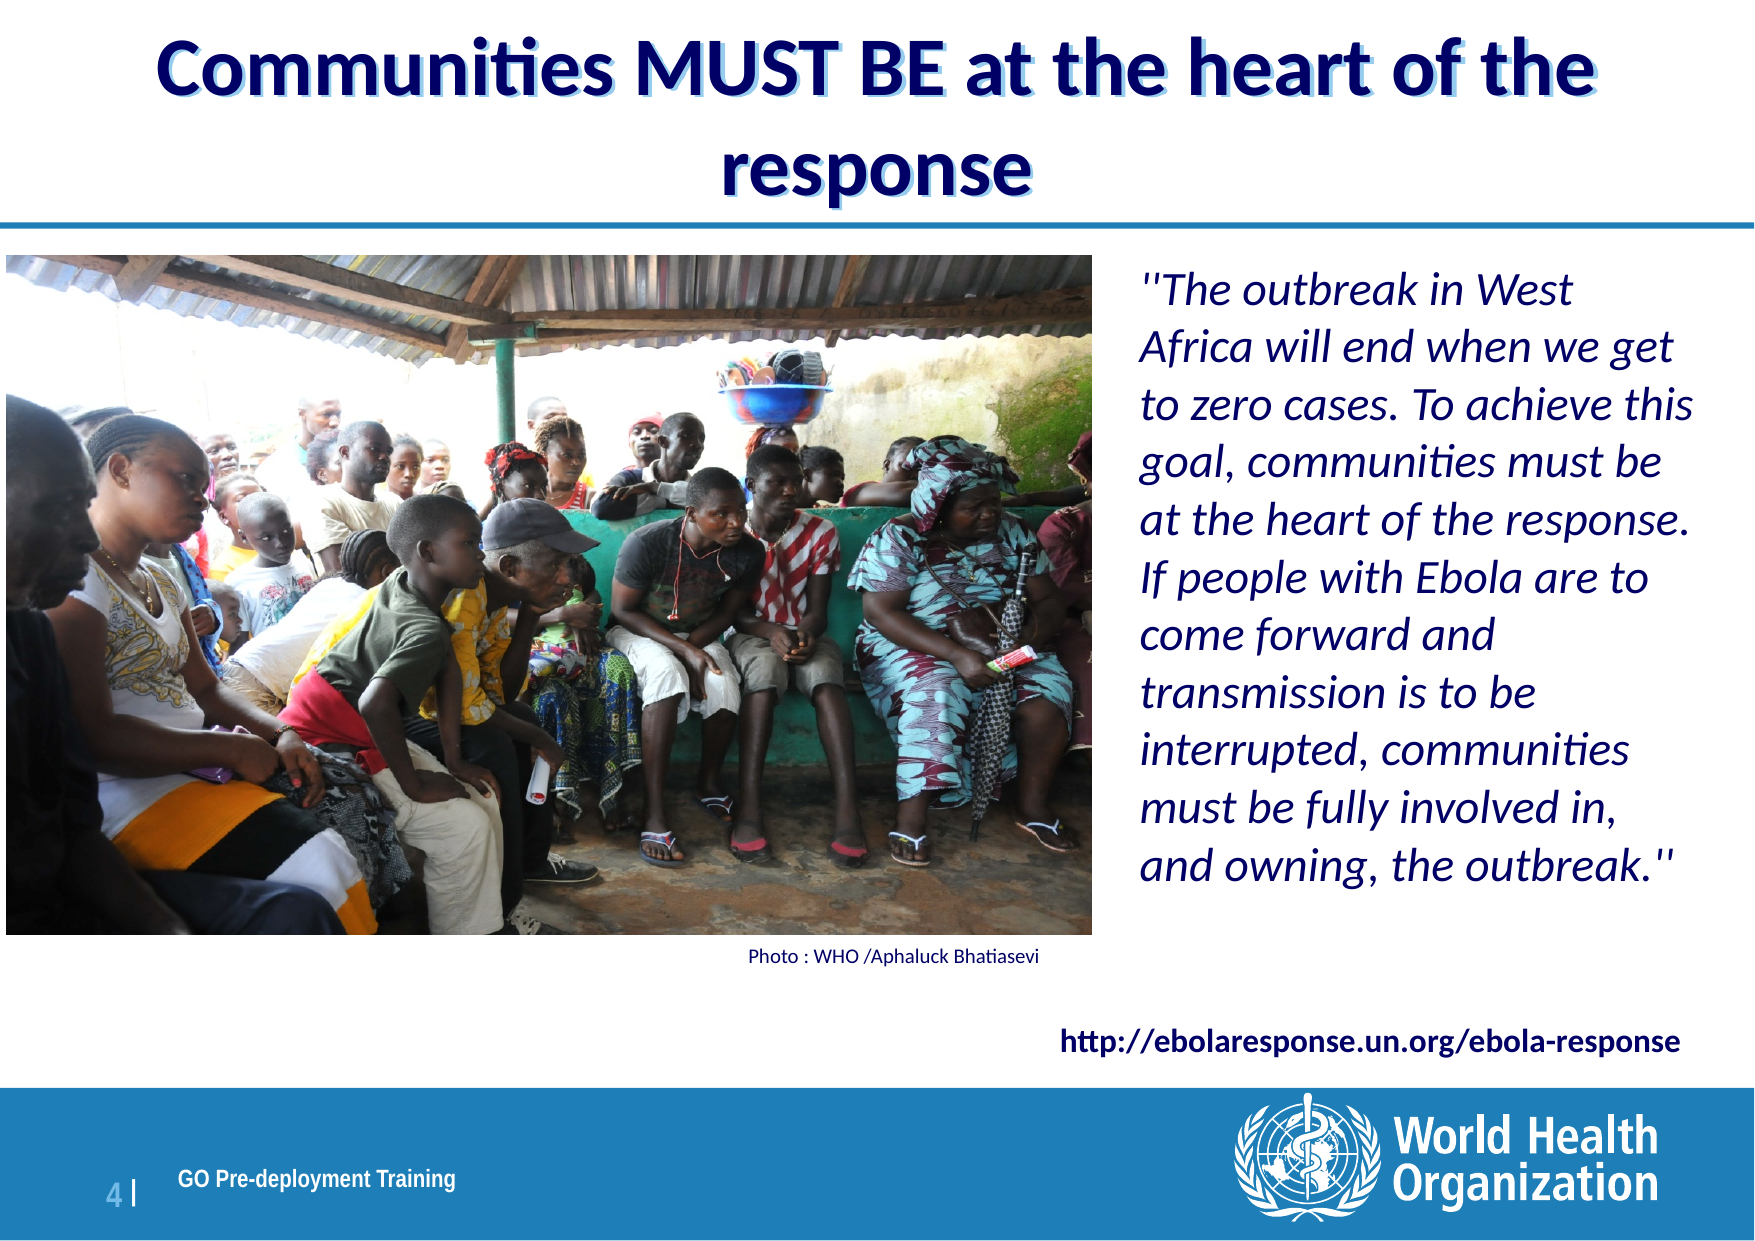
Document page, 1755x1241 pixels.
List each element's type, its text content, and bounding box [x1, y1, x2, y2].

list ''The outbreak in West Africa will end when we get to zero cases. To achieve this goal, communities must be at the heart of the response. If people with Ebola are to come forward and transmission is to be interrupted, communities must be fully involved in, and owning, the outbreak.'' [1139, 257, 1697, 1011]
text_box Photo : WHO /Aphaluck Bhatiasevi [573, 943, 1057, 977]
text_box http://ebolaresponse.un.org/ebola-response [1042, 1011, 1734, 1069]
picture [6, 255, 1092, 935]
title Communities MUST BE at the heart of the response [0, 0, 1755, 224]
